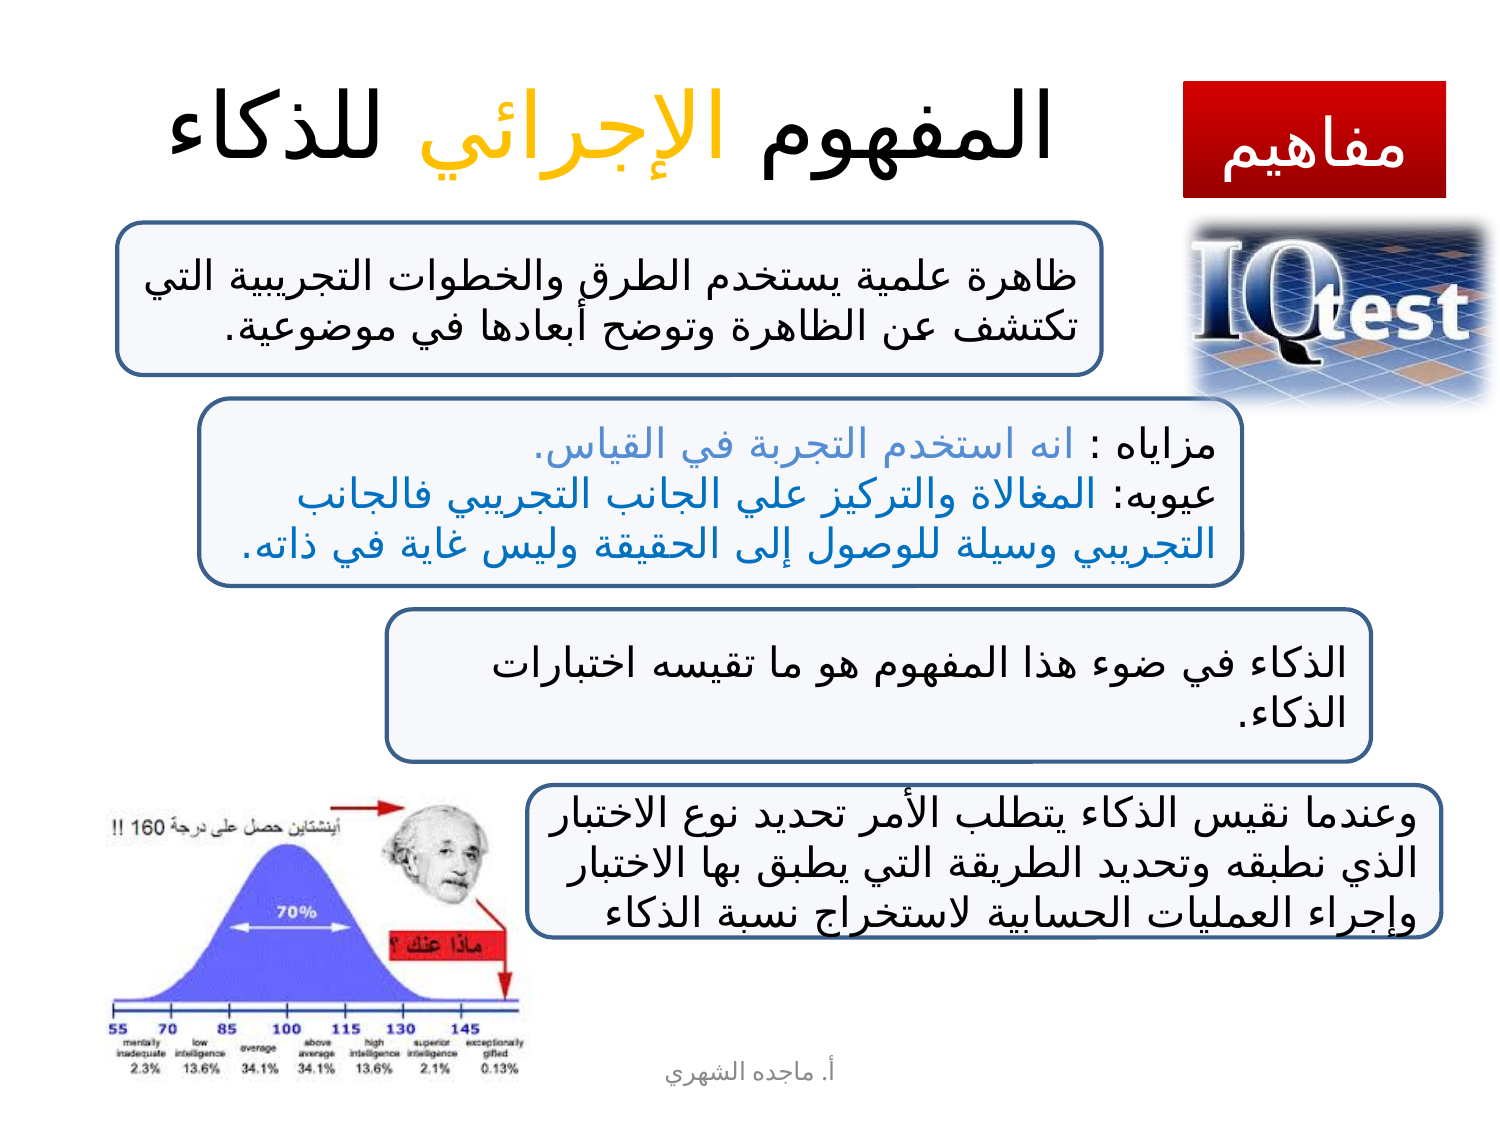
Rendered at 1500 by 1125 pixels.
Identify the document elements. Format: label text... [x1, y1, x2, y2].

picture [105, 796, 539, 1082]
title المفهوم الإجرائي للذكاء [75, 45, 1149, 200]
text_box وعندما نقيس الذكاء يتطلب الأمر تحديد نوع الاختبار الذي نطبقه وتحديد الطريقة التي يطبق بها الاختبار وإجراء العمليات الحسابية لاستخراج نسبة الذكاء [530, 782, 1444, 940]
text_box الذكاء في ضوء هذا المفهوم هو ما تقيسه اختبارات الذكاء. [384, 607, 1374, 764]
footer أ. ماجده الشهري [512, 1042, 988, 1103]
text_box مزاياه : انه استخدم التجربة في القياس. عيوبه: المغالاة والتركيز علي الجانب التجريبي فالجانب التجريبي وسيلة للوصول إلى الحقيقة وليس غاية في ذاته. [197, 396, 1245, 589]
picture [1180, 210, 1500, 418]
text_box مفاهيم [1181, 80, 1448, 200]
text_box ظاهرة علمية يستخدم الطرق والخطوات التجريبية التي تكتشف عن الظاهرة وتوضح أبعادها في موضوعية. [115, 220, 1104, 378]
